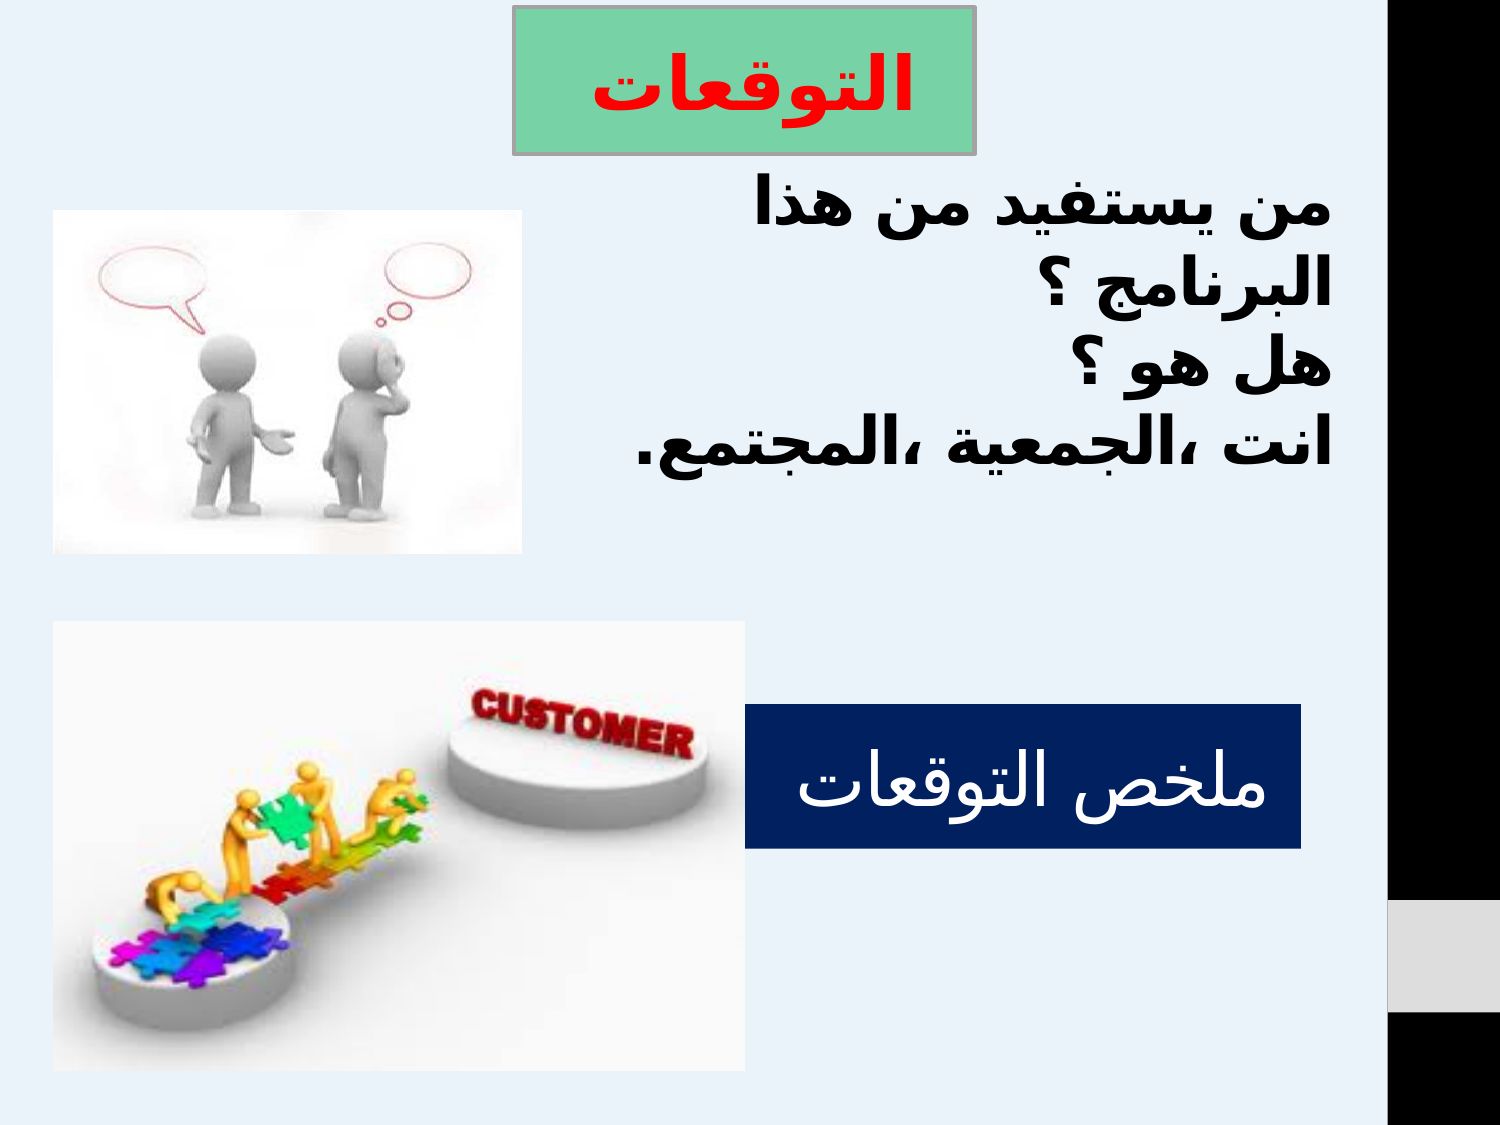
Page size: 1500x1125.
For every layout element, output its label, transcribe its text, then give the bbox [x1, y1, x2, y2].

text_box من يستفيد من هذا البرنامج ؟ هل هو ؟ انت ،الجمعية ،المجتمع. [521, 87, 1351, 549]
text_box التوقعات [512, 5, 977, 156]
title ملخص التوقعات [756, 704, 1301, 849]
picture [52, 210, 523, 554]
picture [52, 621, 745, 1071]
